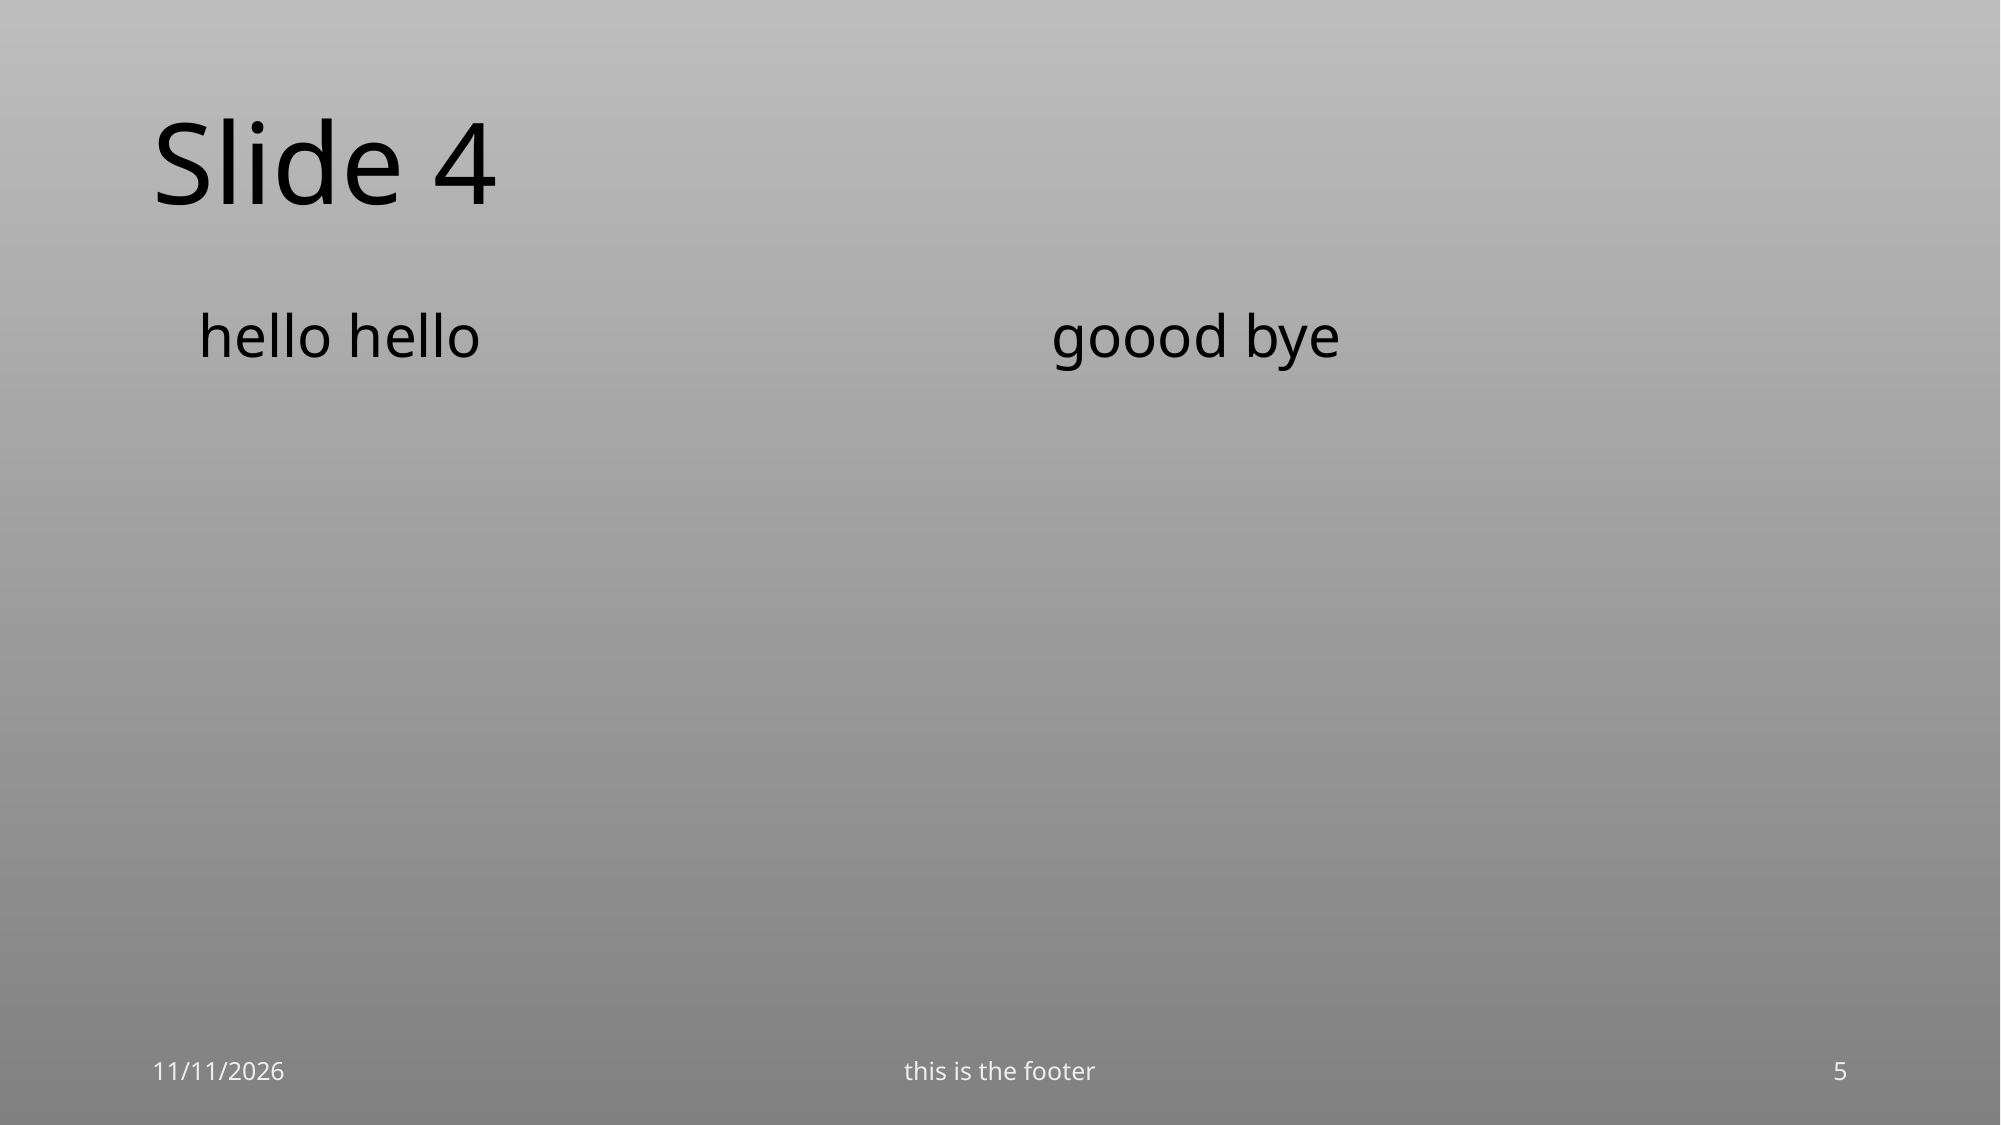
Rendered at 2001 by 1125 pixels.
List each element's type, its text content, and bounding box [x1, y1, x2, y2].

footer this is the footer [662, 1042, 1338, 1103]
list goood bye [1036, 299, 1863, 1014]
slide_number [137, 1042, 588, 1103]
slide_number ‹#› [1412, 1042, 1863, 1103]
list hello hello [183, 299, 1009, 1014]
title Slide 4 [137, 59, 1863, 278]
picture [0, 0, 2001, 1125]
